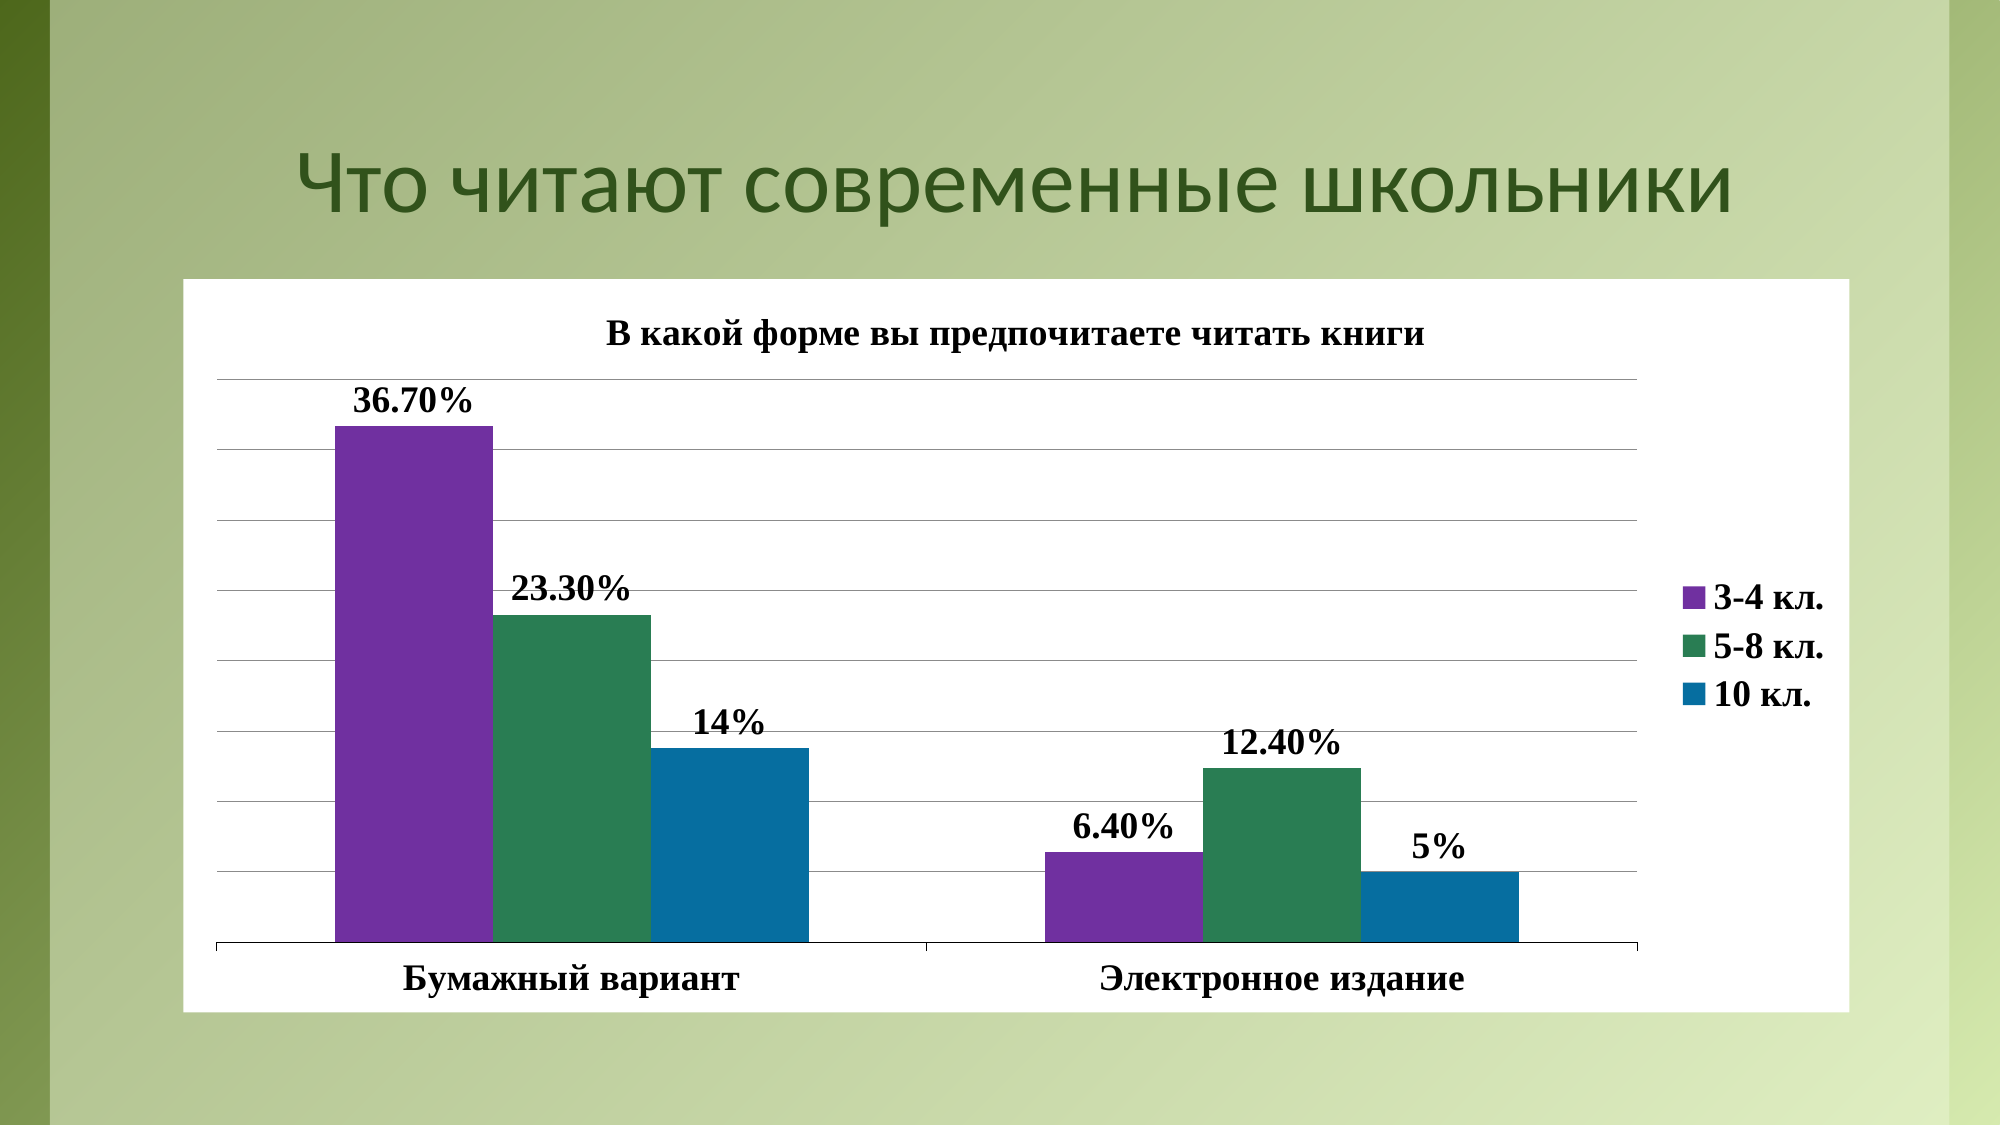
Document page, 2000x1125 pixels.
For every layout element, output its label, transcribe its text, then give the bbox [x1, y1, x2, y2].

chart [183, 279, 1850, 1013]
title Что читают современные школьники [183, 12, 1850, 242]
